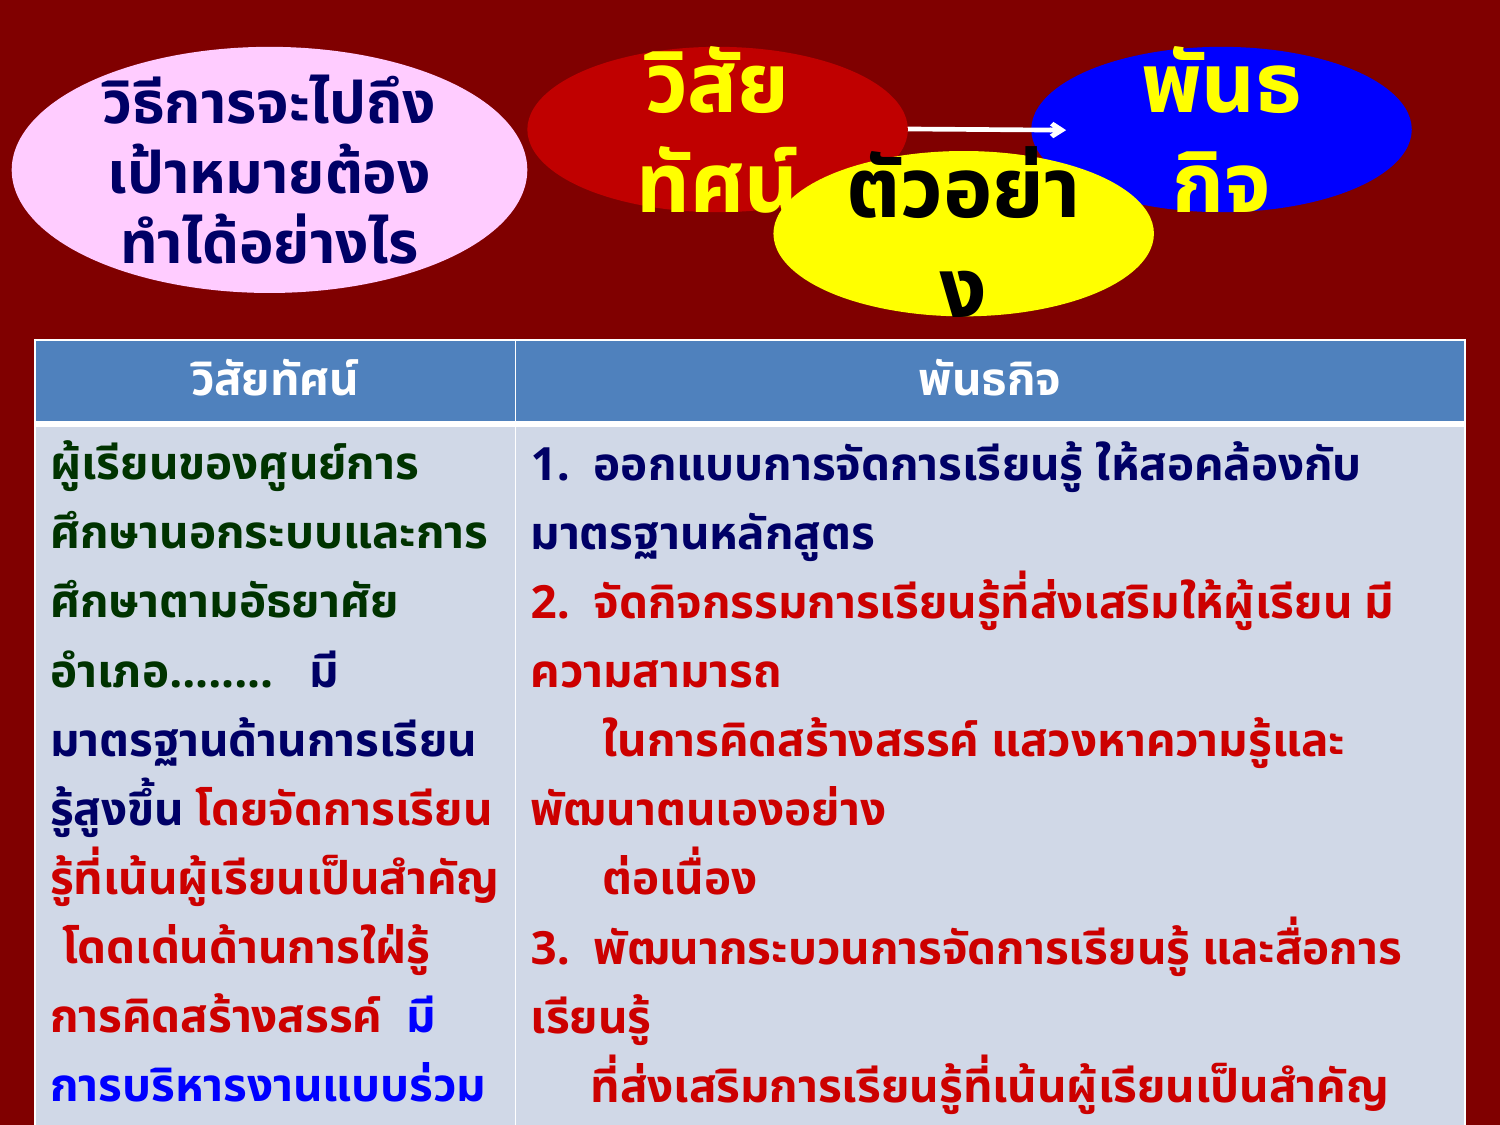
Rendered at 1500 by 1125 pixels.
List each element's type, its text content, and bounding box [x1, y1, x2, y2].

table_header วิสัยทัศน์ [36, 341, 515, 421]
table_cell ผู้เรียนของศูนย์การศึกษานอกระบบและการศึกษาตามอัธยาศัยอำเภอ........ มีมาตรฐานด้านการเรียนรู้สูงขึ้น โดยจัดการเรียนรู้ที่เน้นผู้เรียนเป็นสำคัญ โดดเด่นด้านการใฝ่รู้ การคิดสร้างสรรค์ มีการบริหารงานแบบร่วมสร้างสรรค์ ด้วยการมีส่วนร่วมของชุมชน [36, 427, 515, 1125]
text_box วิธีการจะไปถึงเป้าหมายต้องทำได้อย่างไร [9, 44, 530, 296]
table_cell 1. ออกแบบการจัดการเรียนรู้ ให้สอคล้องกับมาตรฐานหลักสูตร 2. จัดกิจกรรมการเรียนรู้ที่ส่งเสริมให้ผู้เรียน มีความสามารถ ในการคิดสร้างสรรค์ แสวงหาความรู้และพัฒนาตนเองอย่าง ต่อเนื่อง 3. พัฒนากระบวนการจัดการเรียนรู้ และสื่อการเรียนรู้ ที่ส่งเสริมการเรียนรู้ที่เน้นผู้เรียนเป็นสำคัญ 4. พัฒนาครูผู้สอนให้มีความรู้ ทักษะในการออกแบบการจัด กิจกรรมการเรียนรู้ที่เน้นผู้เรียนเป็นสำคัญ N ......................................................................................... [516, 427, 1464, 1125]
text_box ตัวอย่าง [771, 148, 1157, 319]
table_cell [890, 131, 910, 137]
table_header พันธกิจ [516, 341, 1464, 421]
text_box พันธกิจ [1029, 44, 1414, 215]
text_box วิสัยทัศน์ [525, 44, 910, 215]
